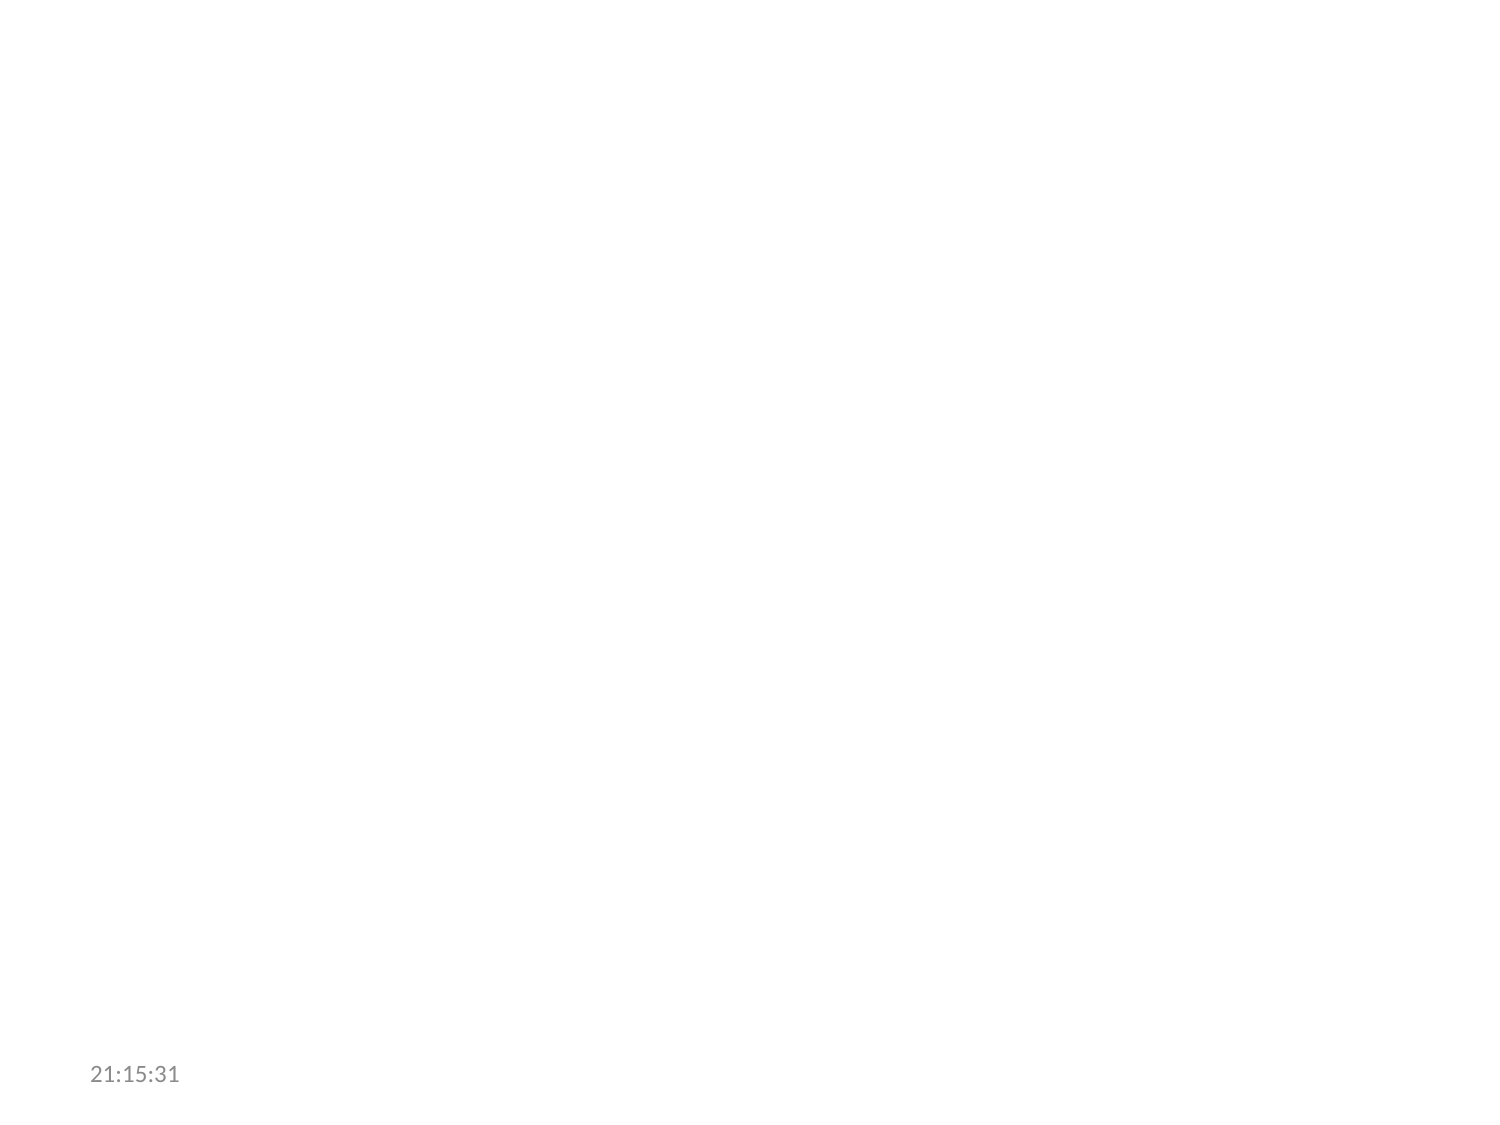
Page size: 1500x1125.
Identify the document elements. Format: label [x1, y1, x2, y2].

slide_number [75, 1042, 425, 1103]
